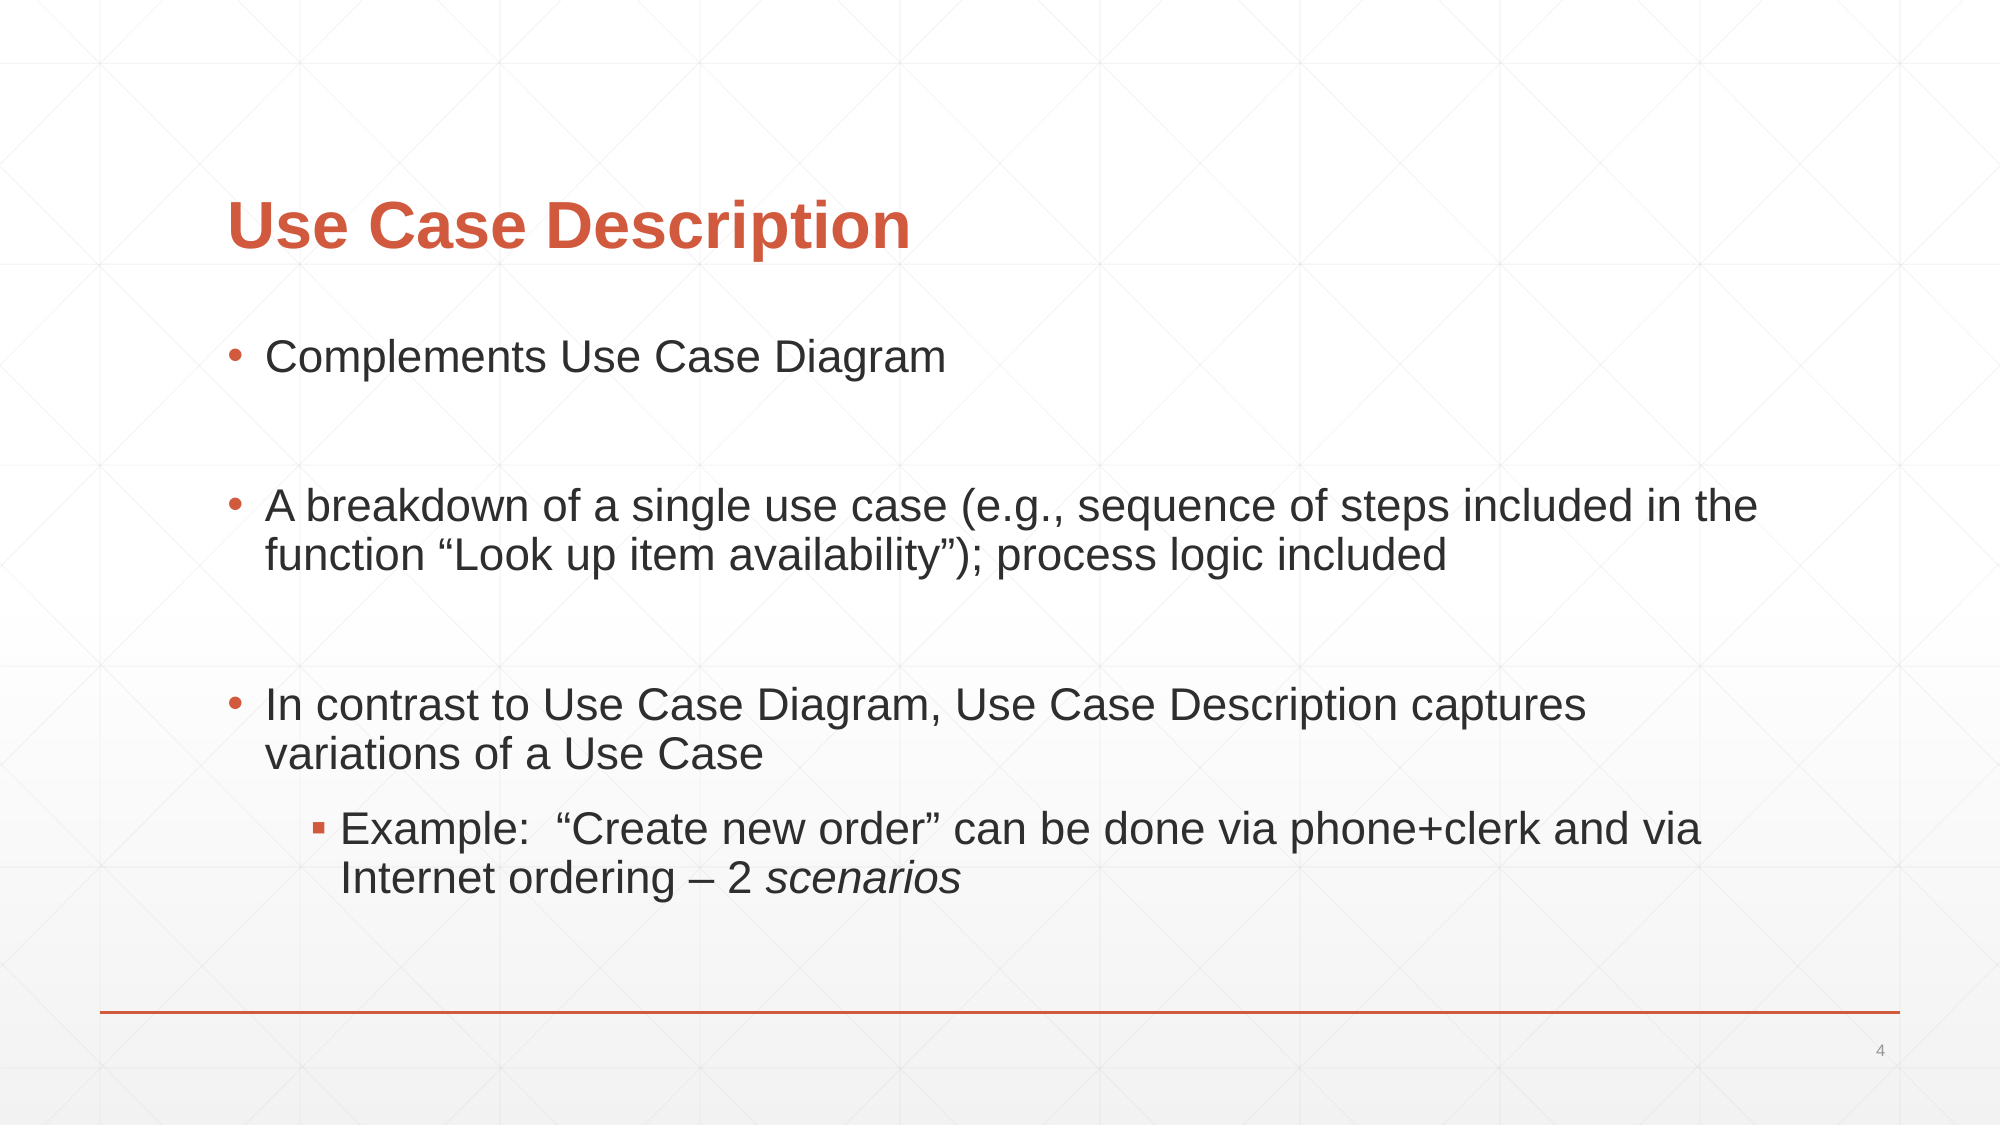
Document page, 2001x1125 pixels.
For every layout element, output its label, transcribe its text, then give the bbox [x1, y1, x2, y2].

title Use Case Description [212, 82, 1788, 271]
slide_number 4 [1749, 1031, 1901, 1069]
list Complements Use Case Diagram A breakdown of a single use case (e.g., sequence of steps included in the function “Look up item availability”); process logic included In contrast to Use Case Diagram, Use Case Description captures variations of a Use Case Example: “Create new order” can be done via phone+clerk and via Internet ordering – 2 scenarios [212, 324, 1788, 950]
